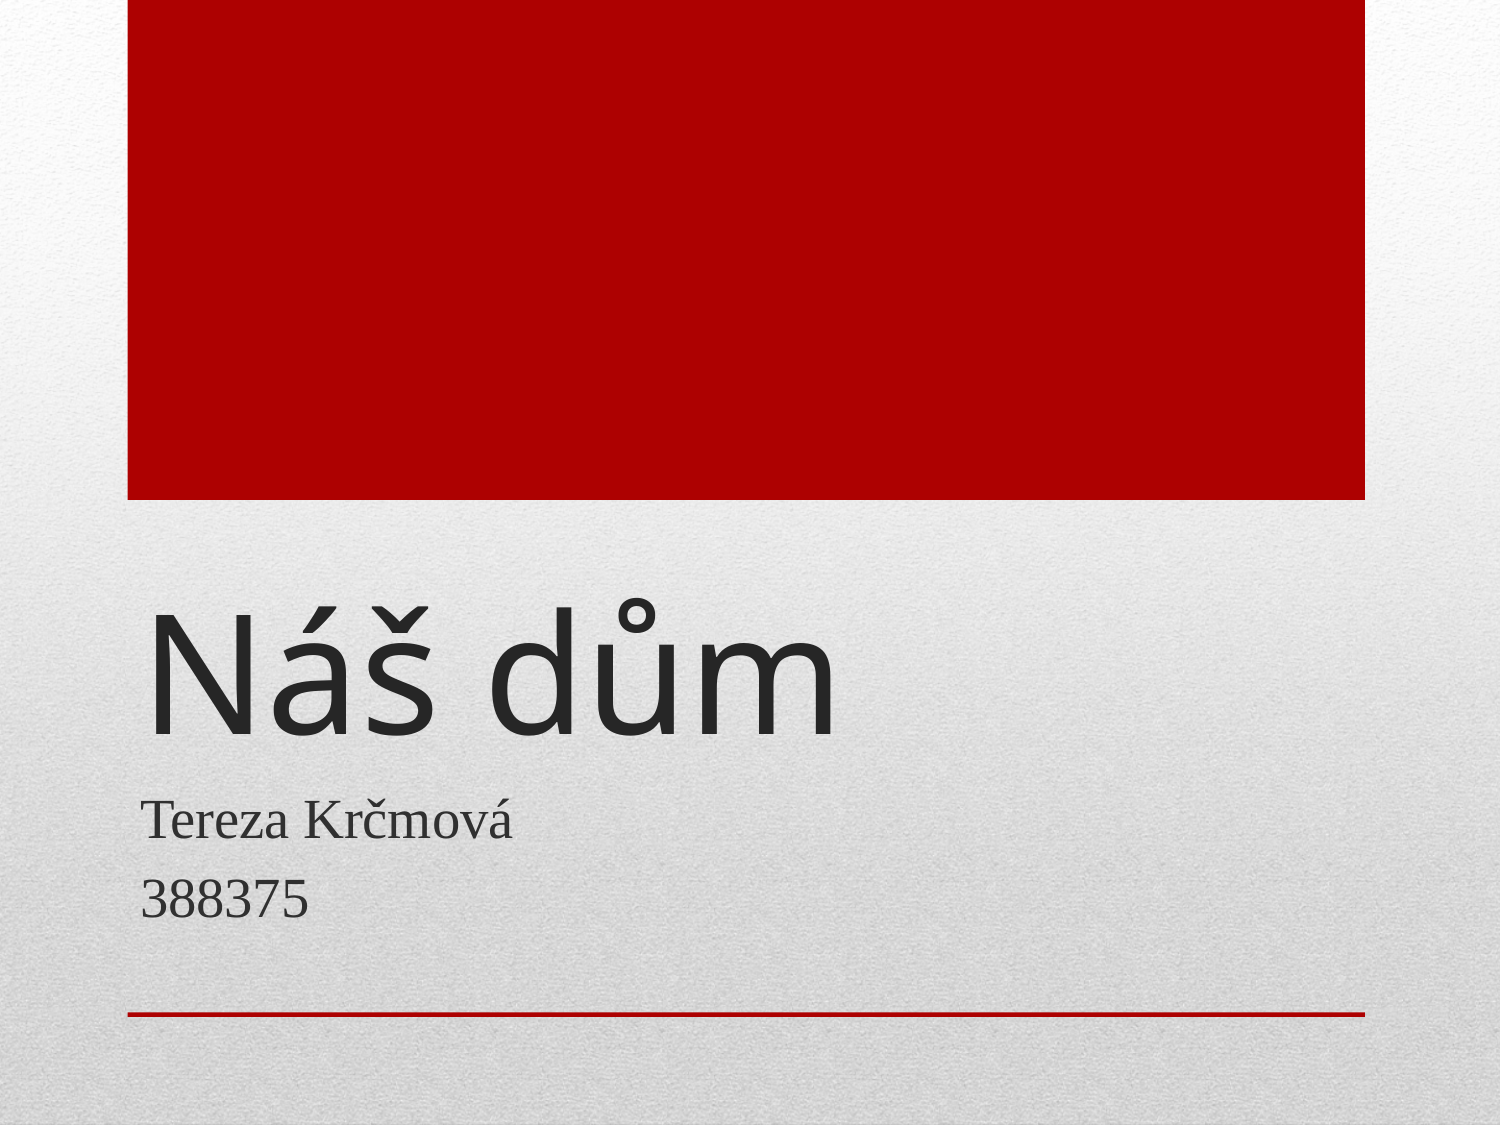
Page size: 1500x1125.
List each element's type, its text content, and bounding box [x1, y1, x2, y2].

subtitle Tereza Krčmová 388375 [125, 774, 1250, 938]
title Náš dům [125, 525, 1363, 775]
